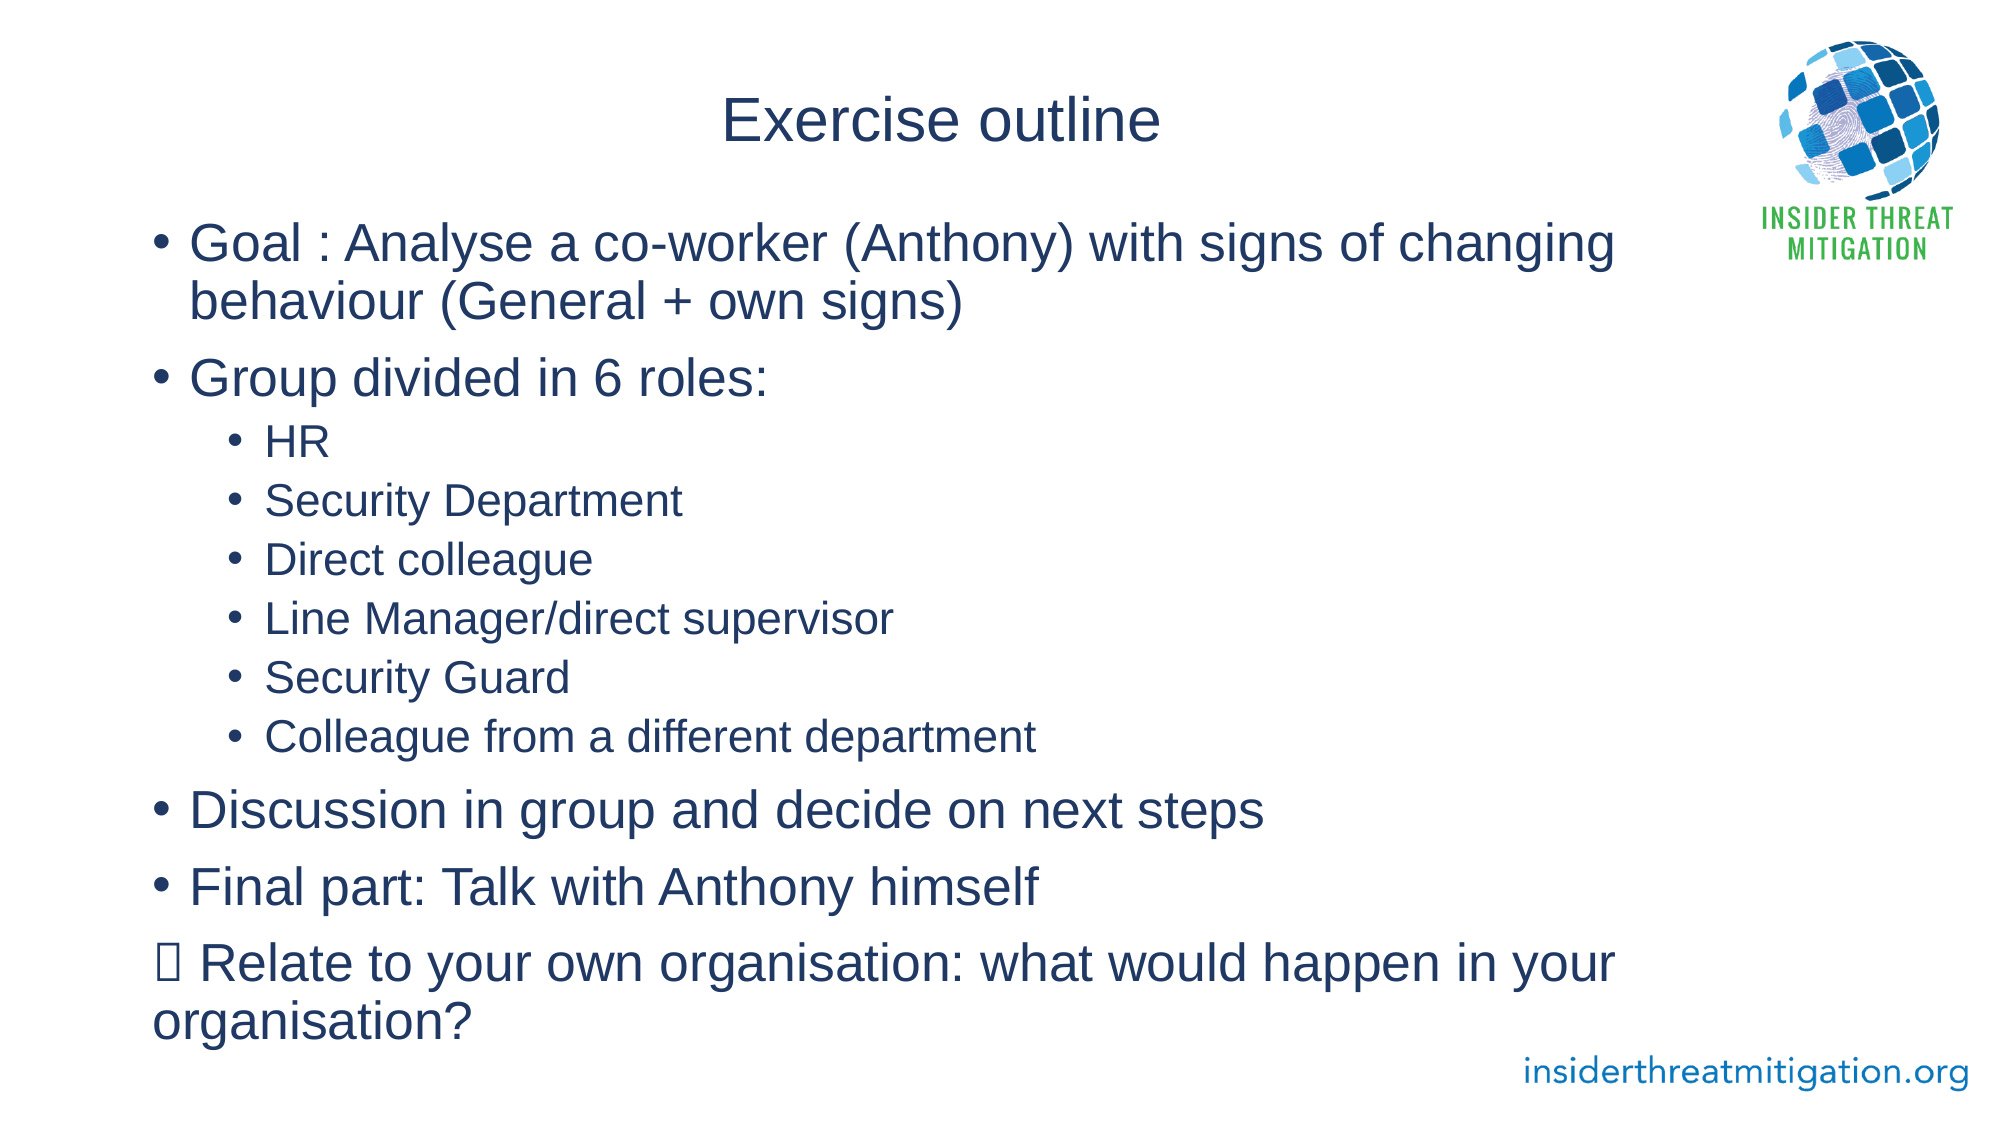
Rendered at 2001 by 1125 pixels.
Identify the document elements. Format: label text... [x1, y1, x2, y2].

picture [1478, 994, 2000, 1125]
picture [1758, 20, 1968, 281]
list Goal : Analyse a co-worker (Anthony) with signs of changing behaviour (General + own signs) Group divided in 6 roles: HR Security Department Direct colleague Line Manager/direct supervisor Security Guard Colleague from a different department Discussion in group and decide on next steps Final part: Talk with Anthony himself  Relate to your own organisation: what would happen in your organisation? [137, 207, 1748, 1066]
title Exercise outline [137, 59, 1748, 183]
